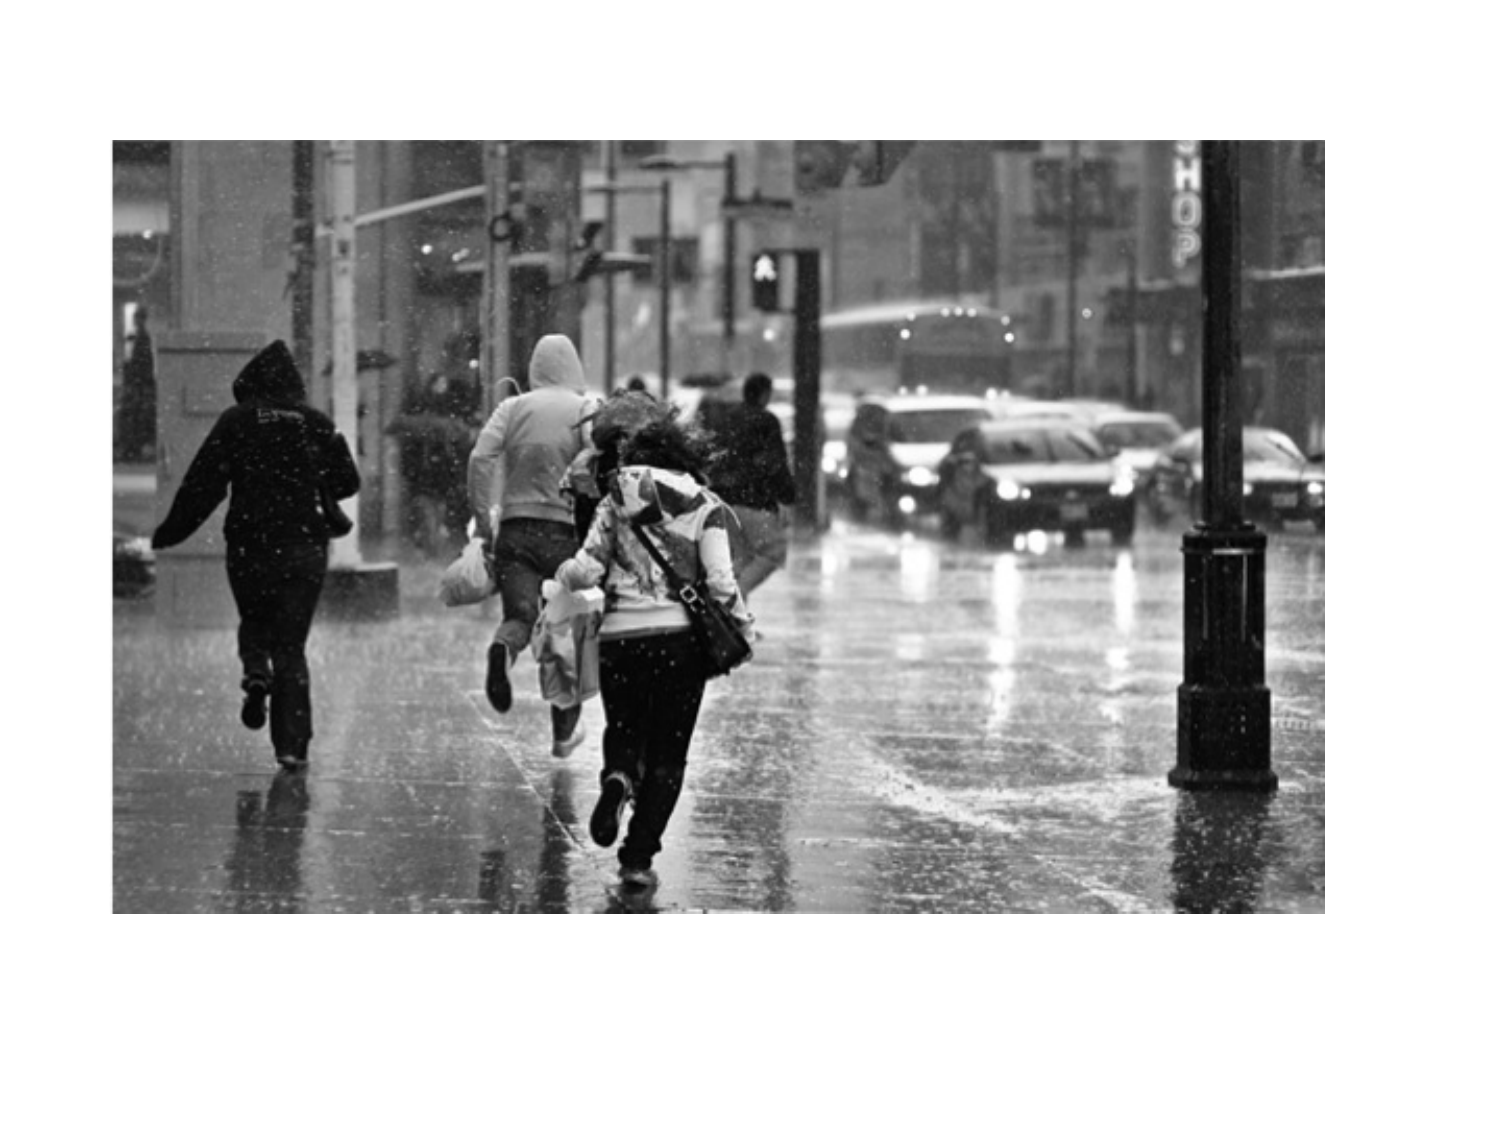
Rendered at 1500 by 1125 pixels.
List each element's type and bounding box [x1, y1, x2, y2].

picture [109, 139, 1325, 914]
